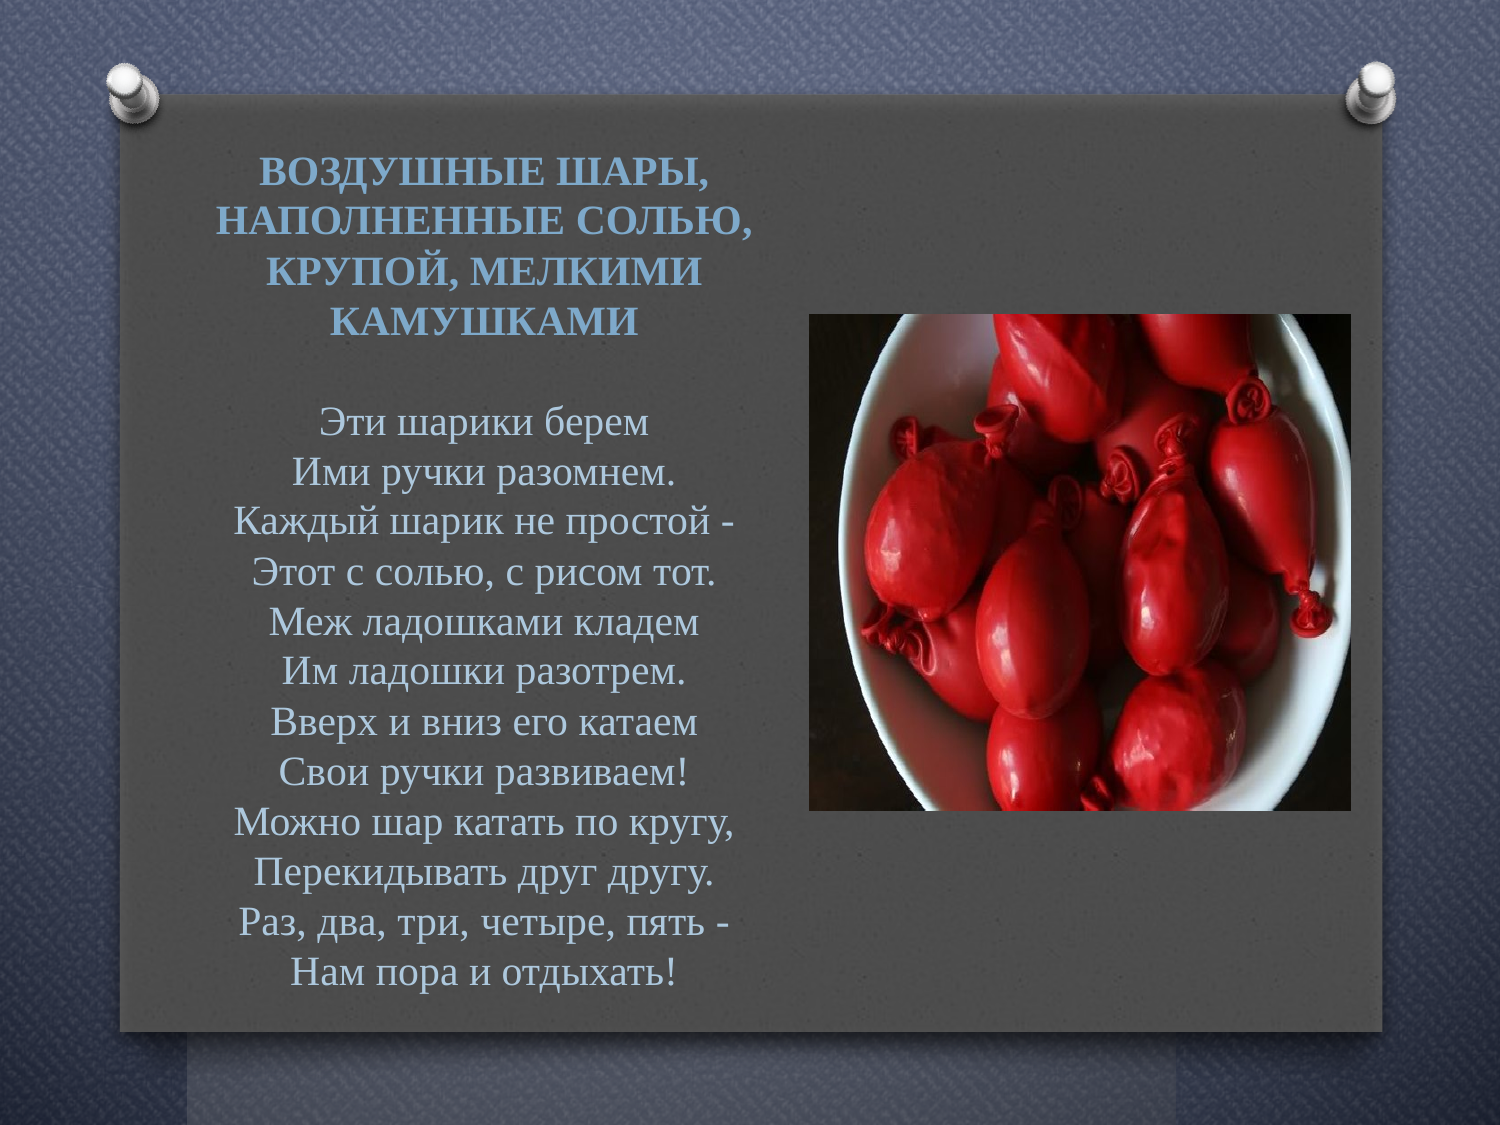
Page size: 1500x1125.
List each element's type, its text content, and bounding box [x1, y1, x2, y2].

picture [75, 29, 198, 153]
title ВОЗДУШНЫЕ ШАРЫ, НАПОЛНЕННЫЕ СОЛЬЮ, КРУПОЙ, МЕЛКИМИ КАМУШКАМИ Эти шарики берем Ими ручки разомнем. Каждый шарик не простой - Этот с солью, с рисом тот. Меж ладошками кладем Им ладошки разотрем. Вверх и вниз его катаем Свои ручки развиваем! Можно шар катать по кругу, Перекидывать друг другу. Раз, два, три, четыре, пять - Нам пора и отдыхать! [159, 125, 809, 1012]
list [808, 314, 1352, 811]
picture [1317, 35, 1439, 156]
